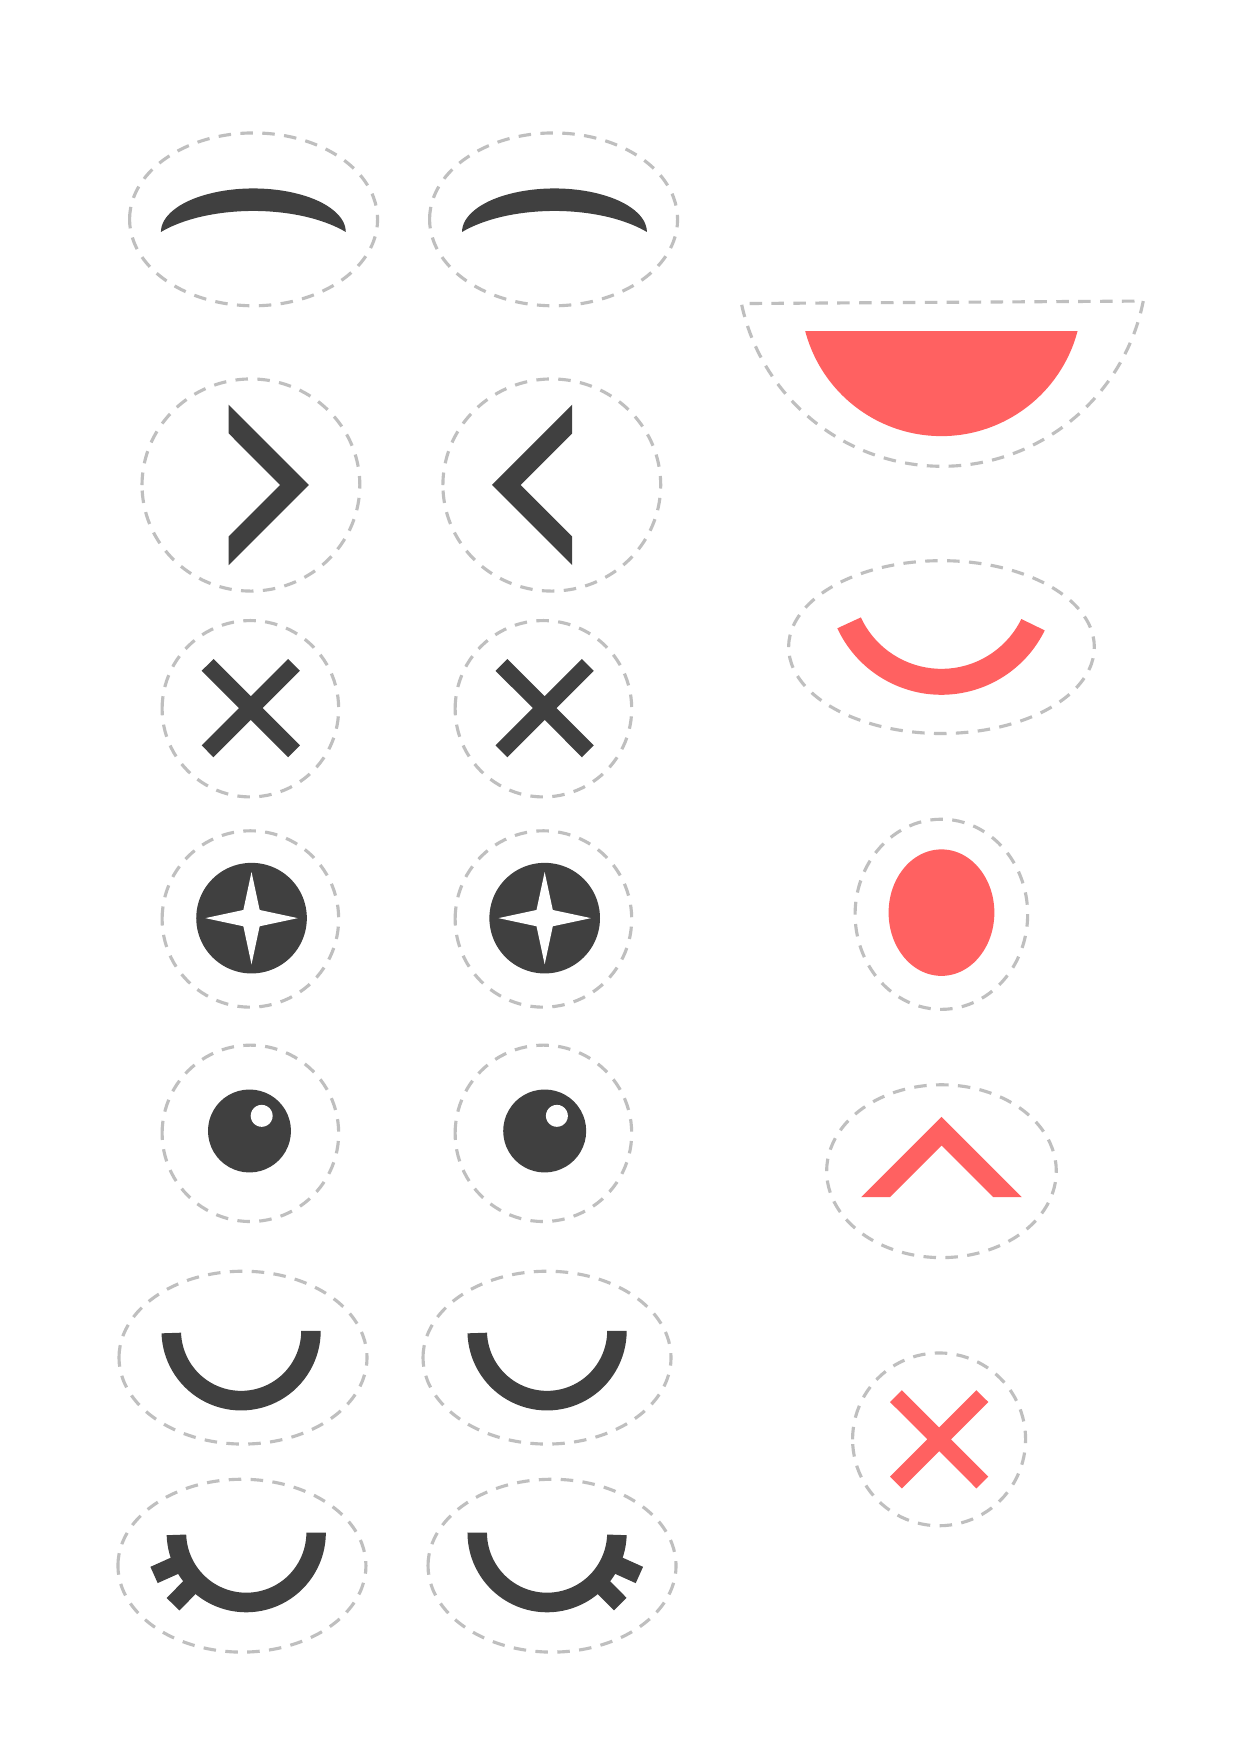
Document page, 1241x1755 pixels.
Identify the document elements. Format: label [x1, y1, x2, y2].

text_box [160, 1043, 341, 1224]
text_box [502, 1089, 587, 1173]
text_box [420, 1269, 674, 1447]
text_box [152, 1452, 327, 1613]
text_box [850, 1350, 1028, 1528]
text_box [786, 558, 1097, 736]
text_box [824, 1082, 1059, 1260]
text_box [139, 377, 362, 594]
text_box [160, 618, 341, 800]
text_box [425, 1503, 679, 1655]
text_box [853, 817, 1030, 1012]
text_box [489, 862, 601, 974]
text_box [207, 1089, 292, 1173]
text_box [127, 130, 380, 308]
text_box [453, 1043, 634, 1224]
text_box [453, 828, 634, 1010]
text_box [195, 862, 308, 974]
text_box [116, 1269, 370, 1447]
text_box [160, 828, 341, 1010]
text_box [115, 1505, 369, 1655]
text_box [440, 377, 663, 594]
text_box [427, 130, 680, 308]
text_box [739, 299, 1146, 469]
text_box [453, 618, 634, 800]
text_box [467, 1452, 642, 1613]
